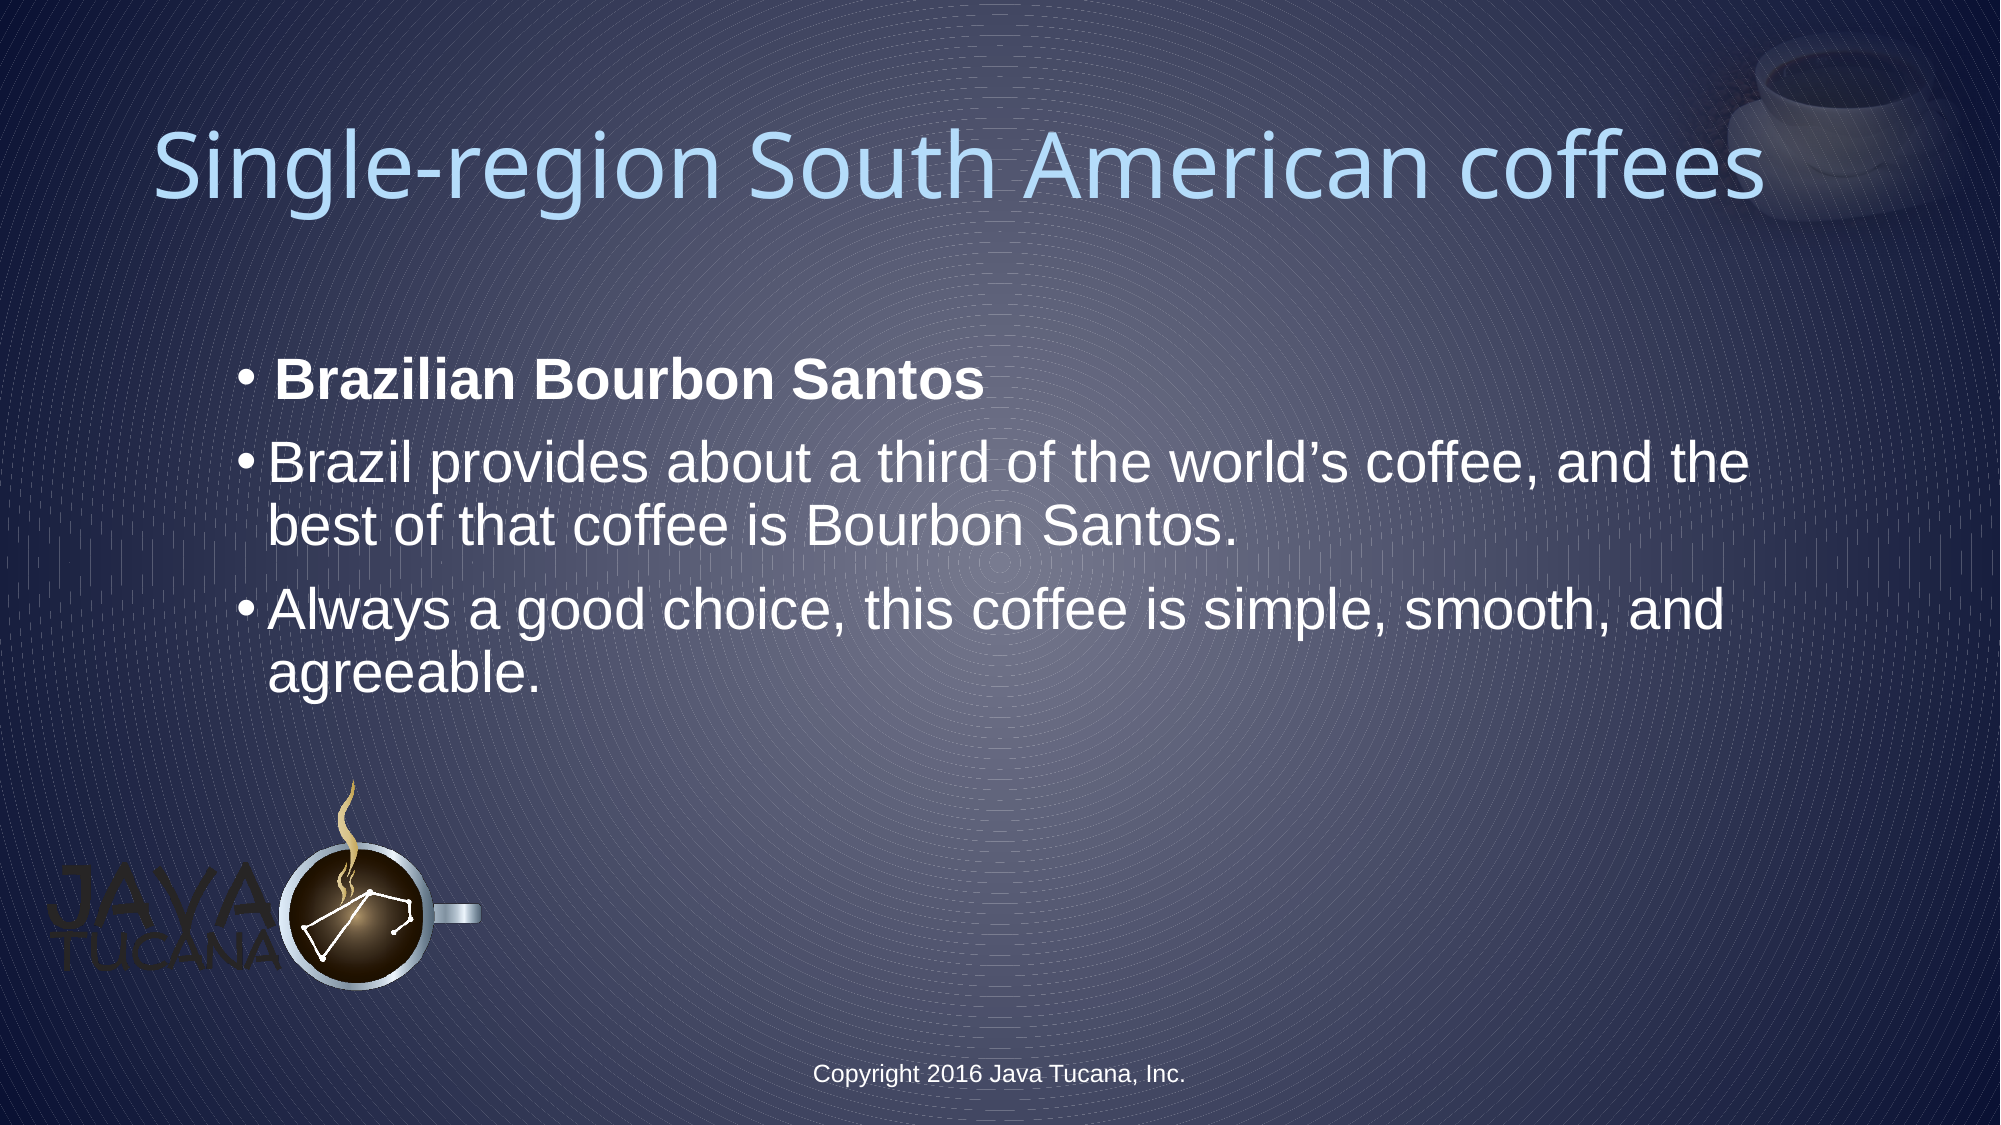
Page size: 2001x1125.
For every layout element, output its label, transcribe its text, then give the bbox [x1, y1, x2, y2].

title Single-region South American coffees [137, 59, 1863, 278]
list Brazilian Bourbon Santos Brazil provides about a third of the world’s coffee, and the best of that coffee is Bourbon Santos. Always a good choice, this coffee is simple, smooth, and agreeable. [221, 341, 1789, 1002]
picture [27, 774, 221, 1001]
footer Copyright 2016 Java Tucana, Inc. [662, 1042, 1338, 1103]
